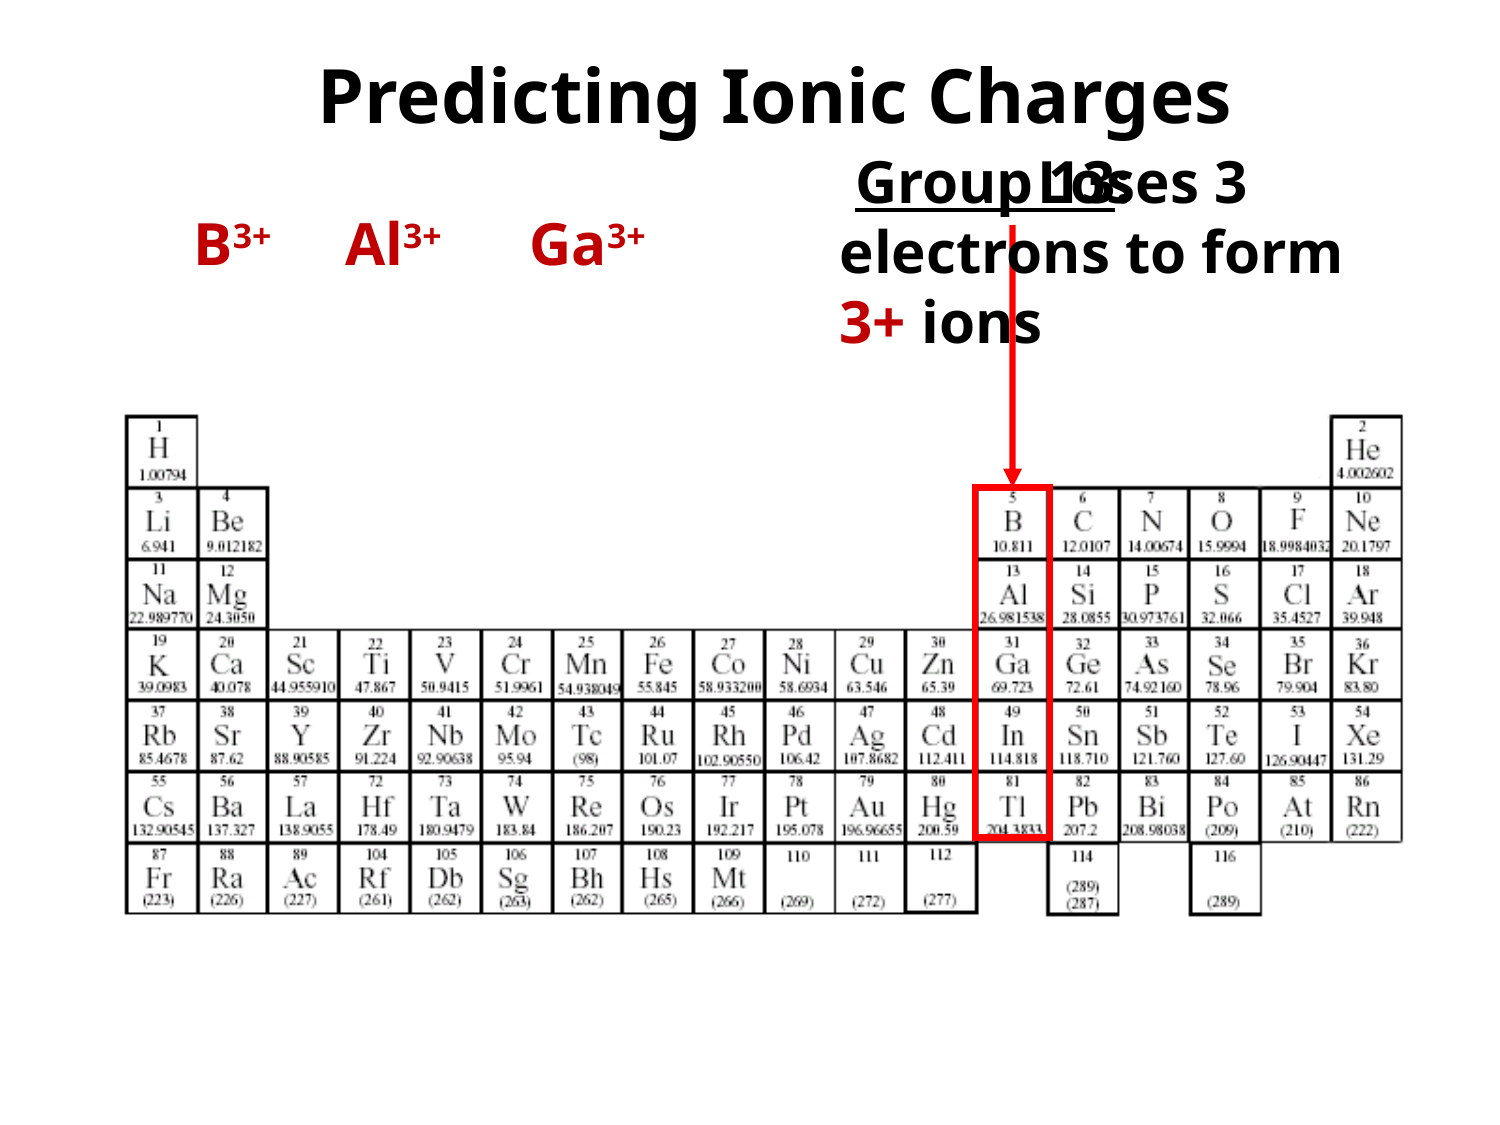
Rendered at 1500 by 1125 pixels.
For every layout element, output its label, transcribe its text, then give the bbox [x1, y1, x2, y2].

title Predicting Ionic Charges [137, 37, 1413, 151]
text_box Loses 3 electrons to form 3+ ions [824, 137, 1425, 363]
text_box B3+ [178, 200, 287, 285]
text_box Ga3+ [514, 200, 661, 285]
picture [99, 387, 1436, 943]
text_box Al3+ [330, 200, 457, 285]
